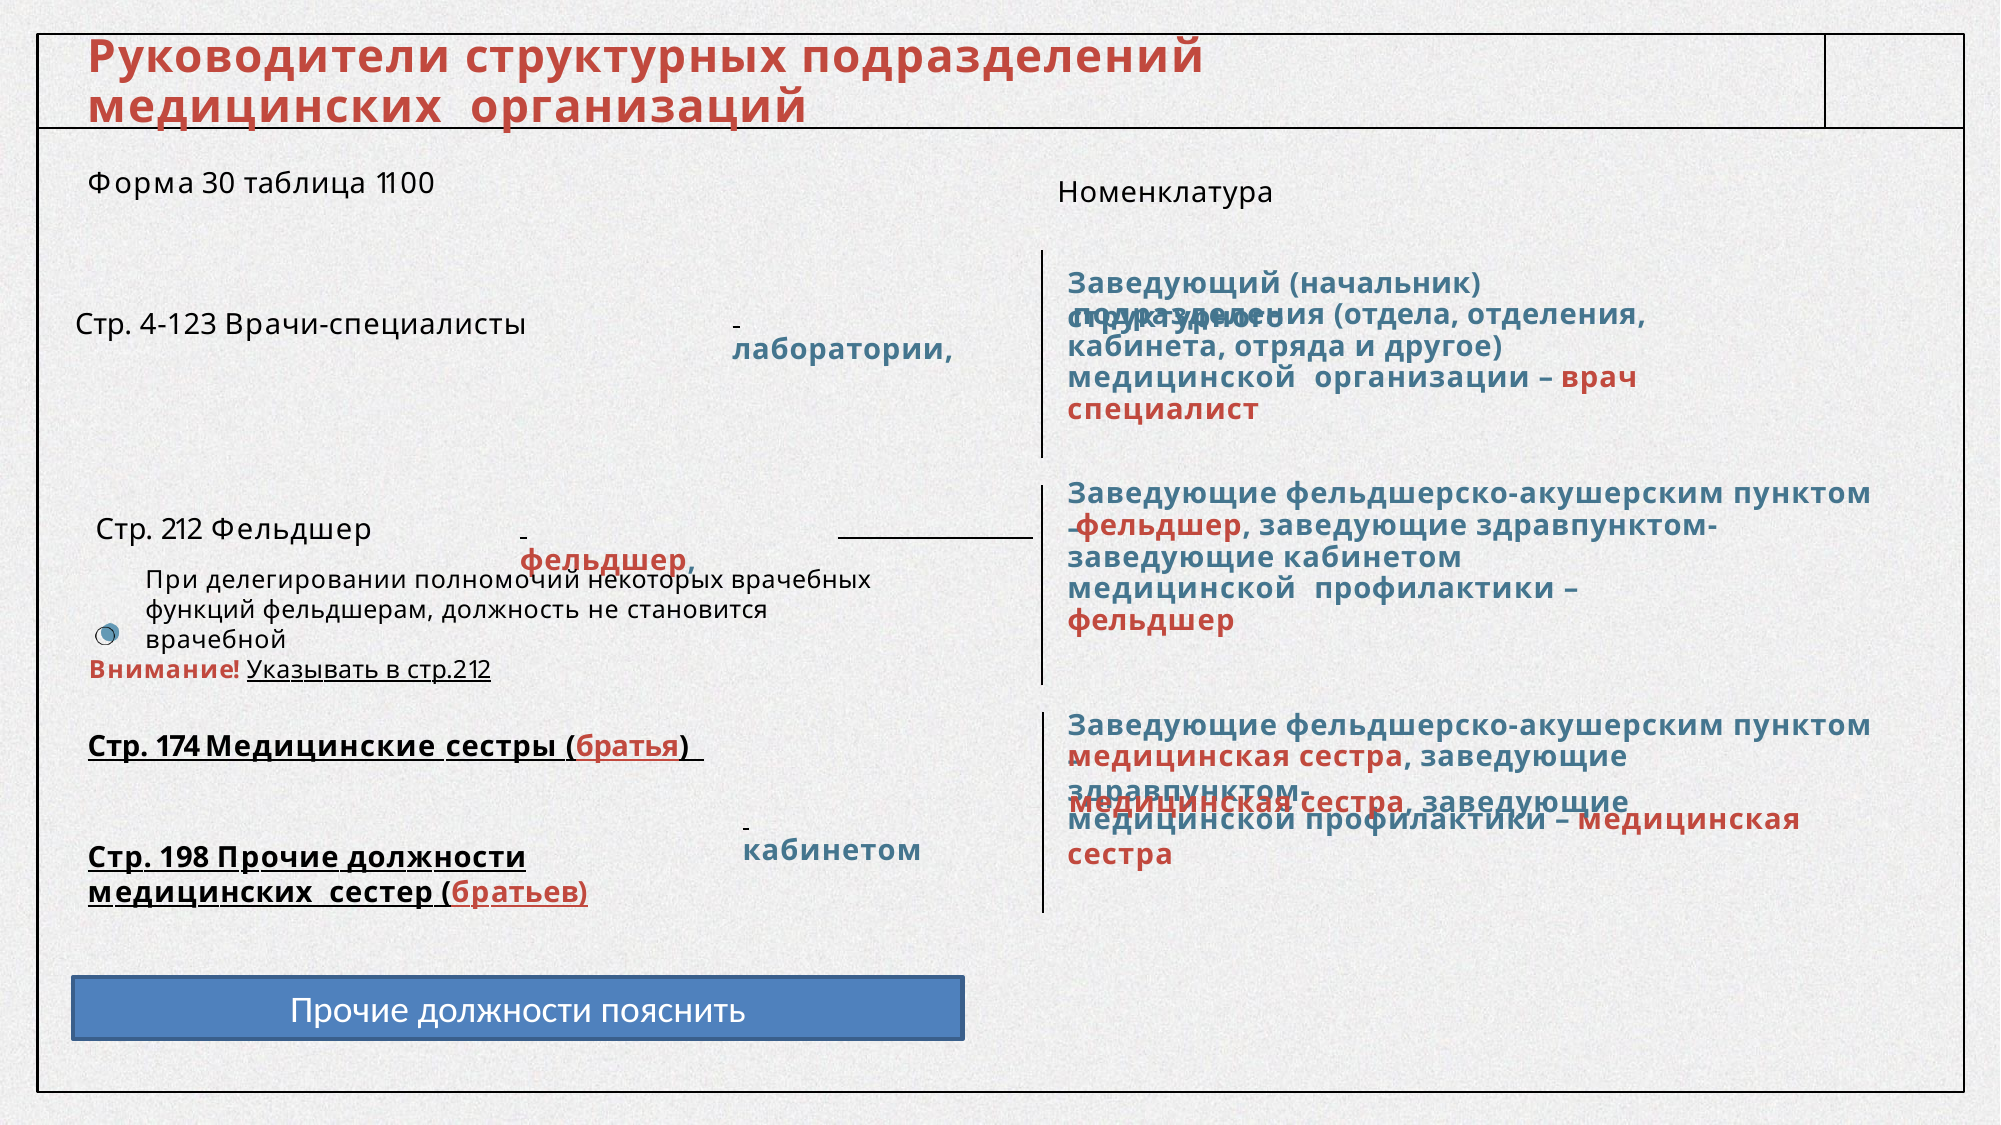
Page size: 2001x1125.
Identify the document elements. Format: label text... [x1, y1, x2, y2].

text_box Заведующие фельдшерско-акушерским пунктом – [1065, 472, 1889, 545]
text_box Стр. 212 Фельдшер [93, 508, 386, 546]
text_box заведующие кабинетом медицинской профилактики – фельдшер [1065, 535, 1686, 636]
text_box Номенклатура [1055, 170, 1286, 208]
text_box медицинская сестра, заведующие кабинетом [736, 766, 1809, 867]
text_box фельдшер, заведующие здравпунктом-фельдшер, [517, 503, 1884, 576]
text_box Заведующие фельдшерско-акушерским пунктом – [1065, 703, 1889, 776]
picture [0, 0, 2000, 1125]
text_box подразделения (отдела, отделения, лаборатории, [730, 293, 1873, 366]
text_box Прочие должности пояснить [71, 975, 965, 1041]
text_box При делегировании полномочий некоторых врачебных функций фельдшерам, должность не становится врачебной Внимание! Указывать в стр.212 [86, 561, 896, 683]
title Руководители структурных подразделений медицинских организаций [85, 24, 1553, 221]
text_box Стр. 174 Медицинские сестры (братья) Стр. 198 Прочие должности медицинских сестер (братьев) [85, 725, 733, 909]
text_box Форма 30 таблица 1100 [85, 161, 444, 200]
text_box Заведующий (начальник) структурного [1065, 261, 1705, 293]
text_box медицинская сестра, заведующие здравпунктом- [1065, 735, 1871, 798]
text_box медицинской профилактики – медицинская сестра [1065, 798, 1901, 871]
text_box [37, 34, 1965, 1093]
text_box Стр. 4-123 Врачи-специалисты [73, 303, 544, 341]
text_box кабинета, отряда и другое) медицинской организации – врач специалист [1065, 324, 1736, 426]
